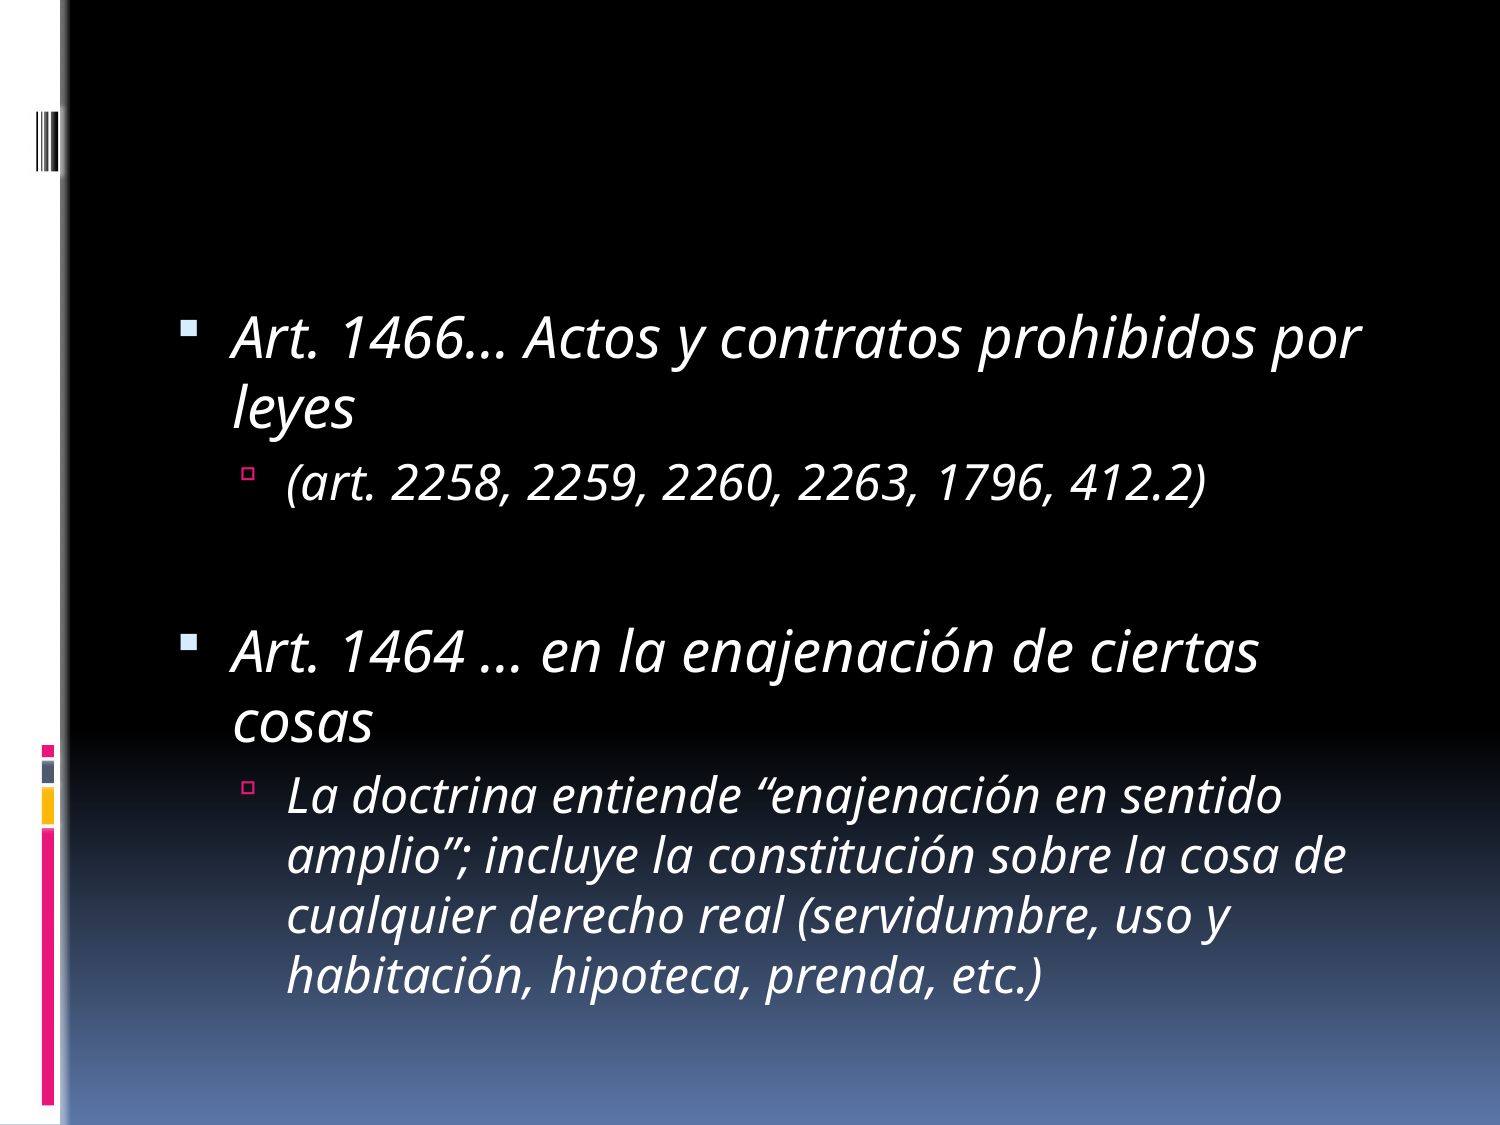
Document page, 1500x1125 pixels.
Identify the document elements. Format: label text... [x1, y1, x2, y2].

list Art. 1466… Actos y contratos prohibidos por leyes (art. 2258, 2259, 2260, 2263, 1796, 412.2) Art. 1464 … en la enajenación de ciertas cosas La doctrina entiende “enajenación en sentido amplio”; incluye la constitución sobre la cosa de cualquier derecho real (servidumbre, uso y habitación, hipoteca, prenda, etc.) [150, 292, 1425, 1043]
